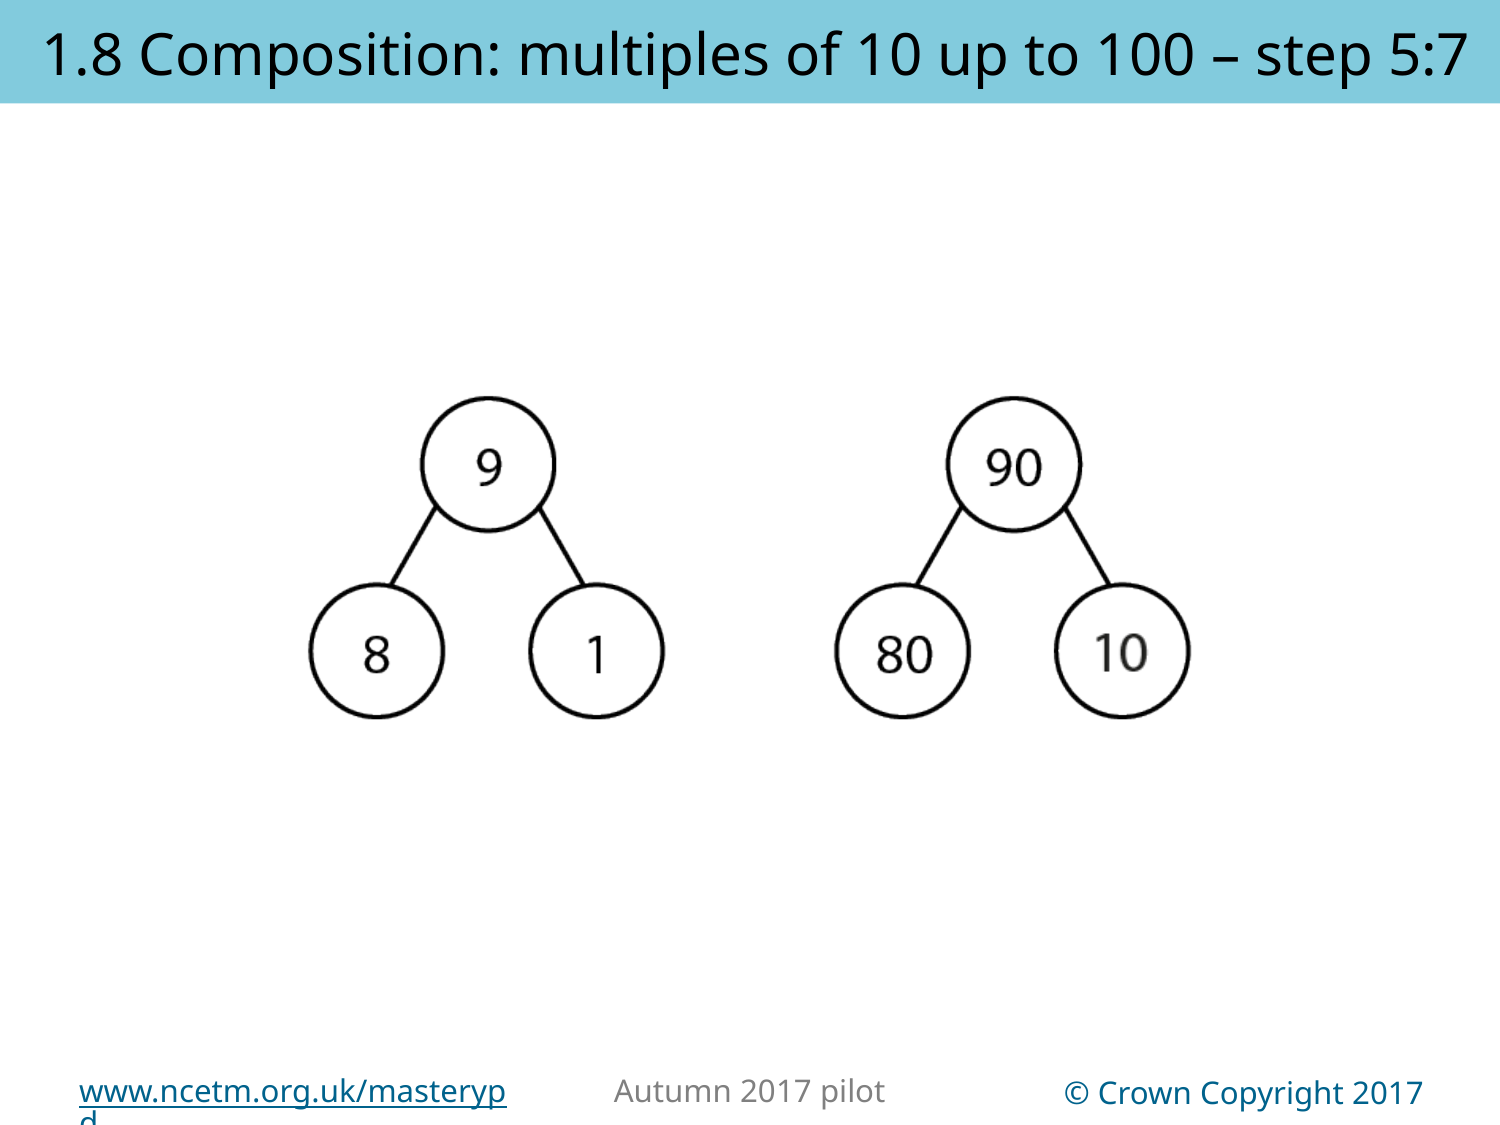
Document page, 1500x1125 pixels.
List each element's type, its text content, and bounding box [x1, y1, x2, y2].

picture [96, 374, 1404, 751]
list 1.8 Composition: multiples of 10 up to 100 – step 5:7 [0, 0, 1500, 104]
